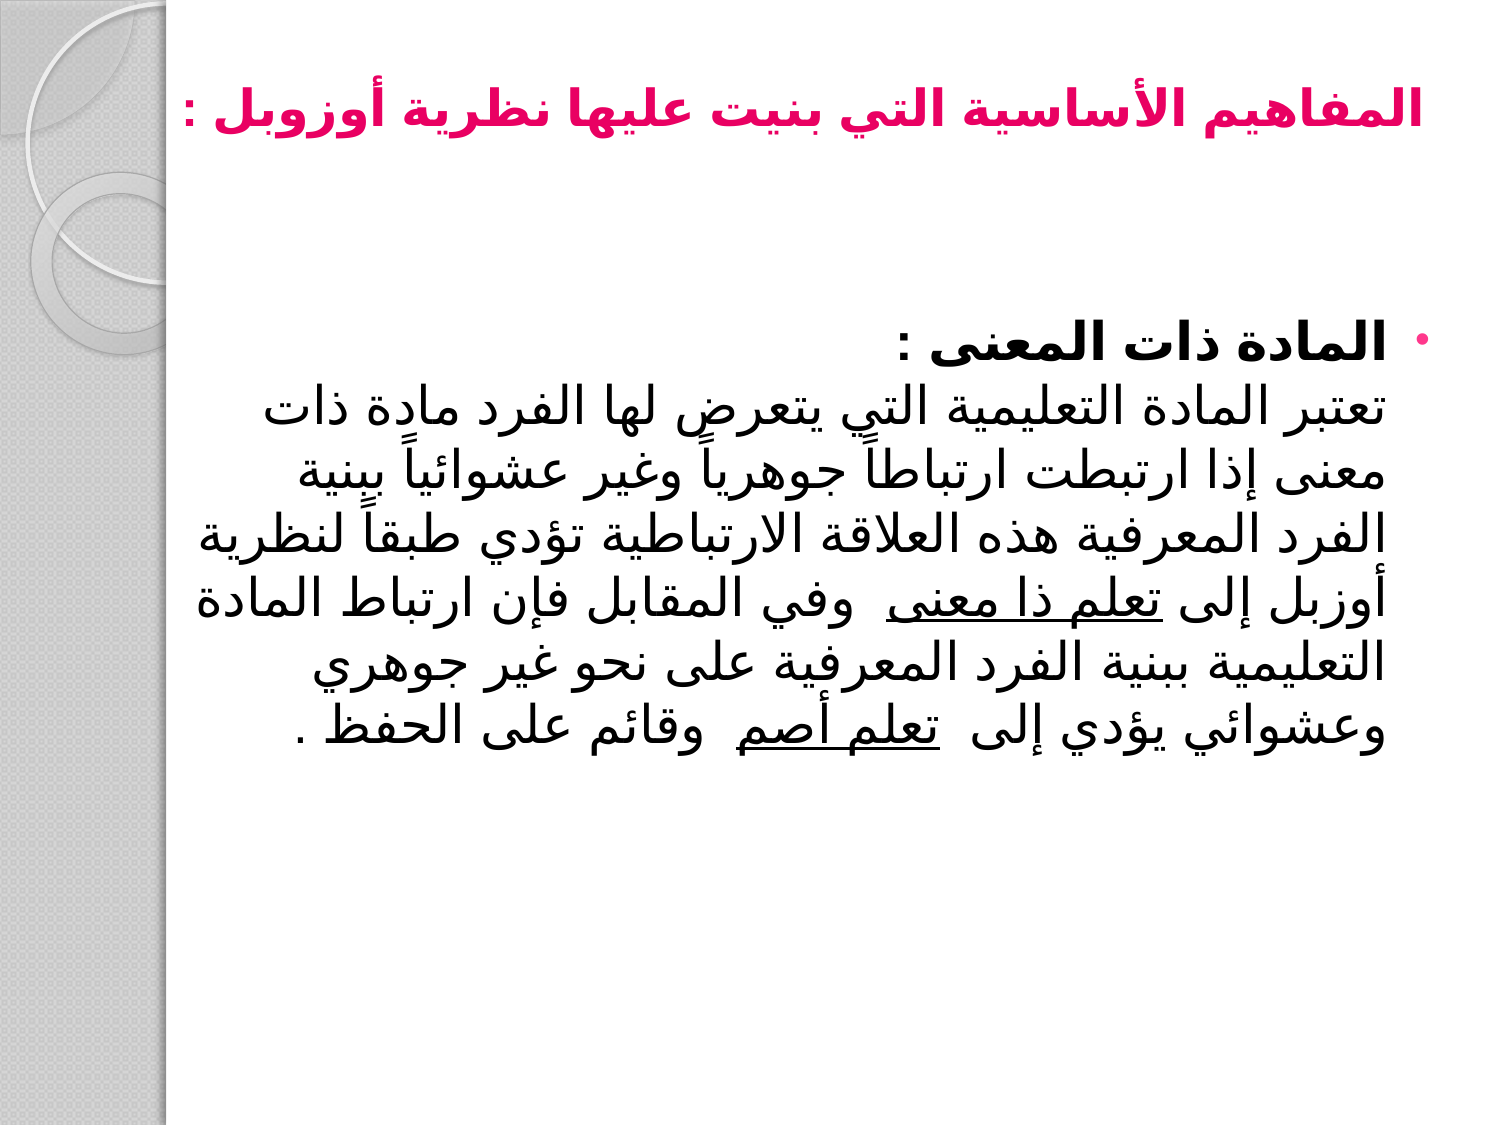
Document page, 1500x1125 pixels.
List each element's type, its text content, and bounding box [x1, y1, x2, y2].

list المادة ذات المعنى : تعتبر المادة التعليمية التي يتعرض لها الفرد مادة ذات معنى إذا ارتبطت ارتباطاً جوهرياً وغير عشوائياً ببنية الفرد المعرفية هذه العلاقة الارتباطية تؤدي طبقاً لنظرية أوزبل إلى تعلم ذا معنى وفي المقابل فإن ارتباط المادة التعليمية ببنية الفرد المعرفية على نحو غير جوهري وعشوائي يؤدي إلى تعلم أصم وقائم على الحفظ . [162, 299, 1451, 888]
title المفاهيم الأساسية التي بنيت عليها نظرية أوزوبل : [162, 37, 1446, 175]
